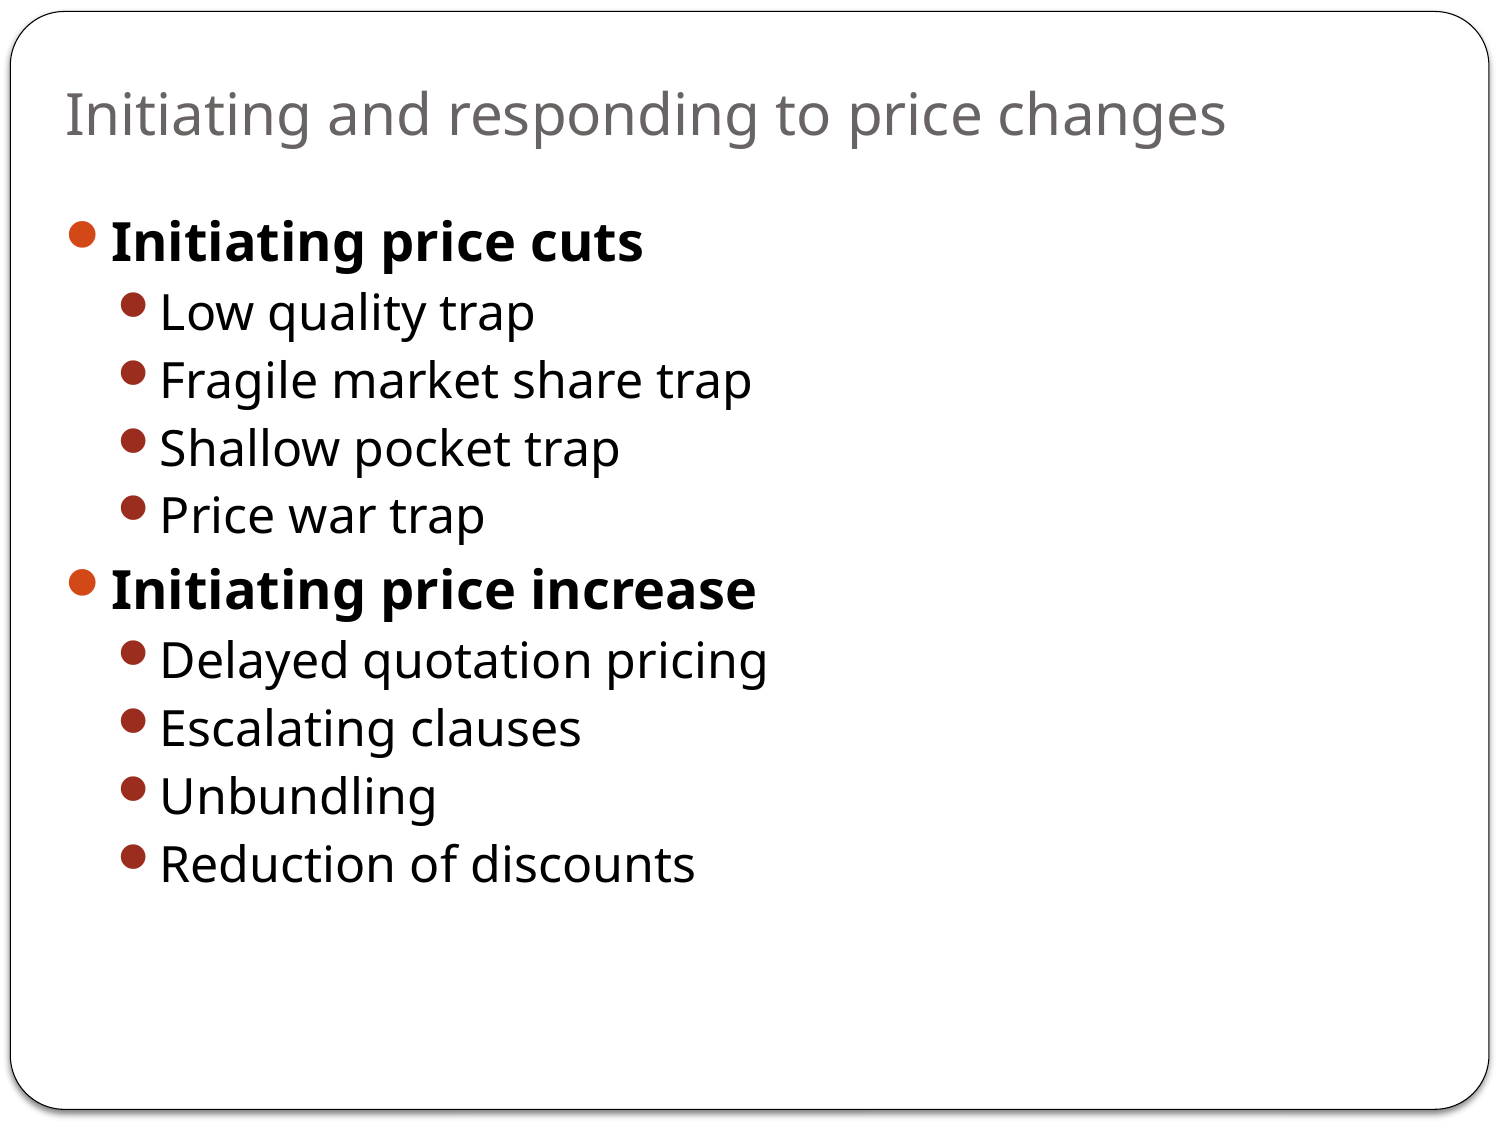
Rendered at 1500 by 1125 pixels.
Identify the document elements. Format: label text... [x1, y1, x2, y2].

title Initiating and responding to price changes [49, 24, 1476, 163]
list Initiating price cuts Low quality trap Fragile market share trap Shallow pocket trap Price war trap Initiating price increase Delayed quotation pricing Escalating clauses Unbundling Reduction of discounts [49, 199, 1476, 1076]
